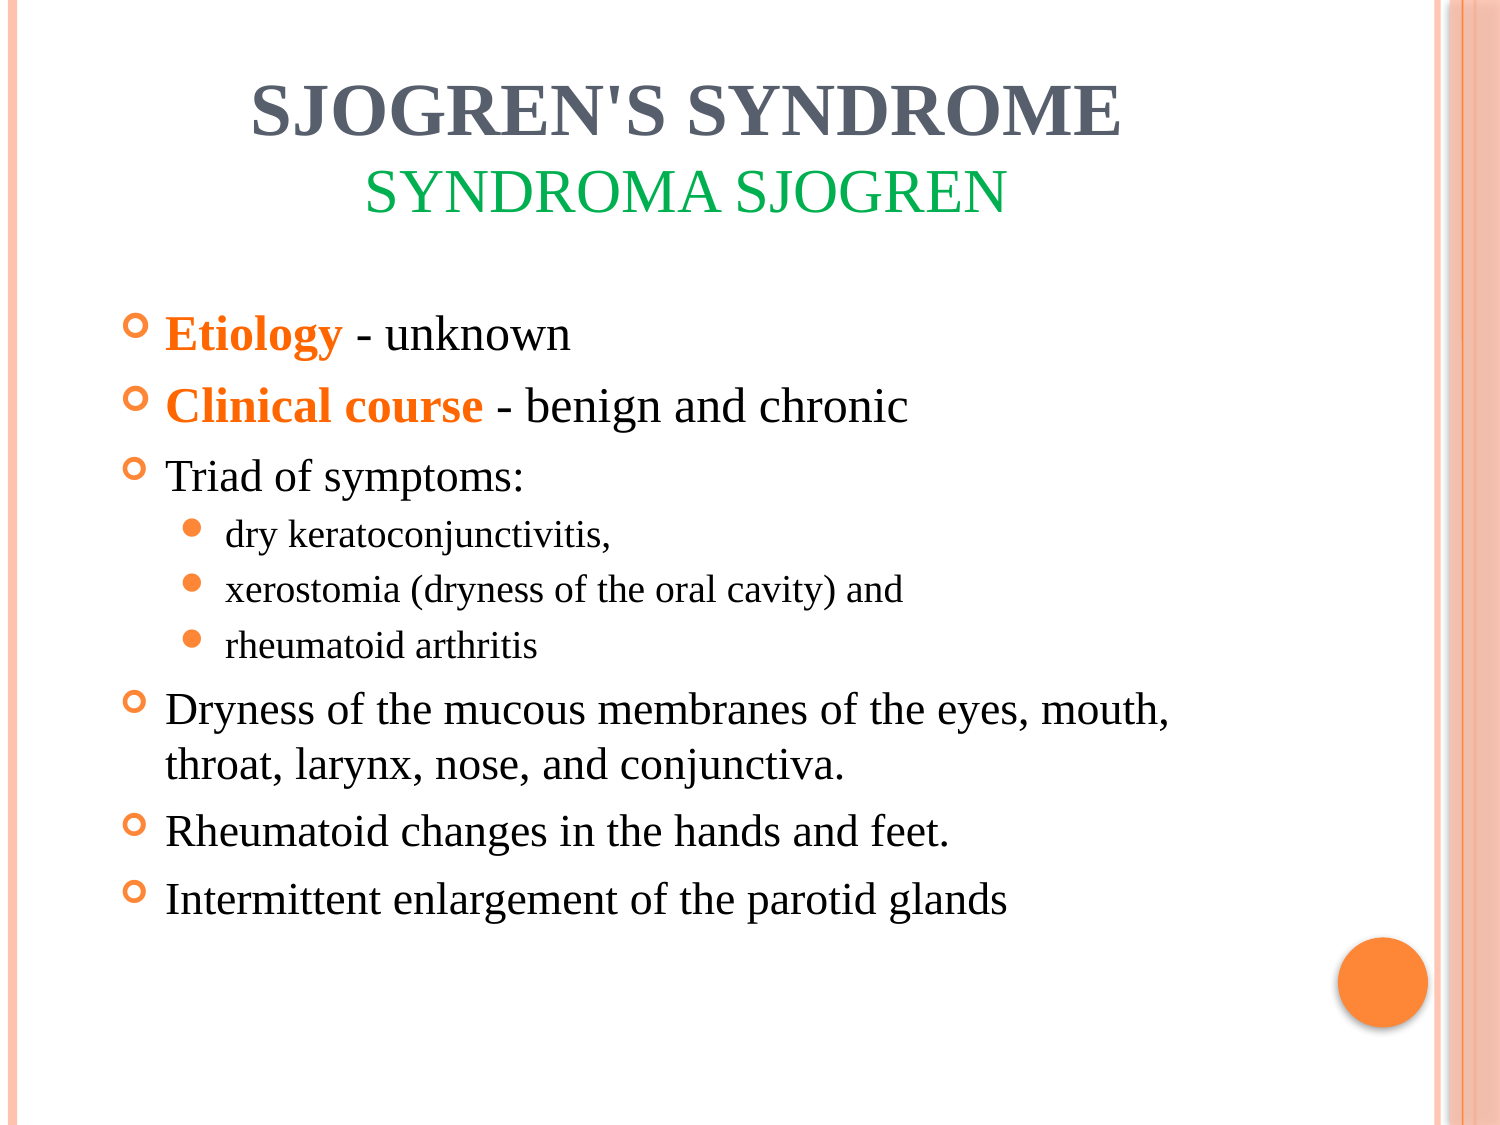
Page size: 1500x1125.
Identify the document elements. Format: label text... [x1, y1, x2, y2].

list Etiology - unknown Clinical course - benign and chronic Triad of symptoms: dry keratoconjunctivitis, xerostomia (dryness of the oral cavity) and rheumatoid arthritis Dryness of the mucous membranes of the eyes, mouth, throat, larynx, nose, and conjunctiva. Rheumatoid changes in the hands and feet. Intermittent enlargement of the parotid glands [105, 292, 1277, 961]
title Sjogren's syndrome Syndroma Sjogren [75, 45, 1300, 233]
